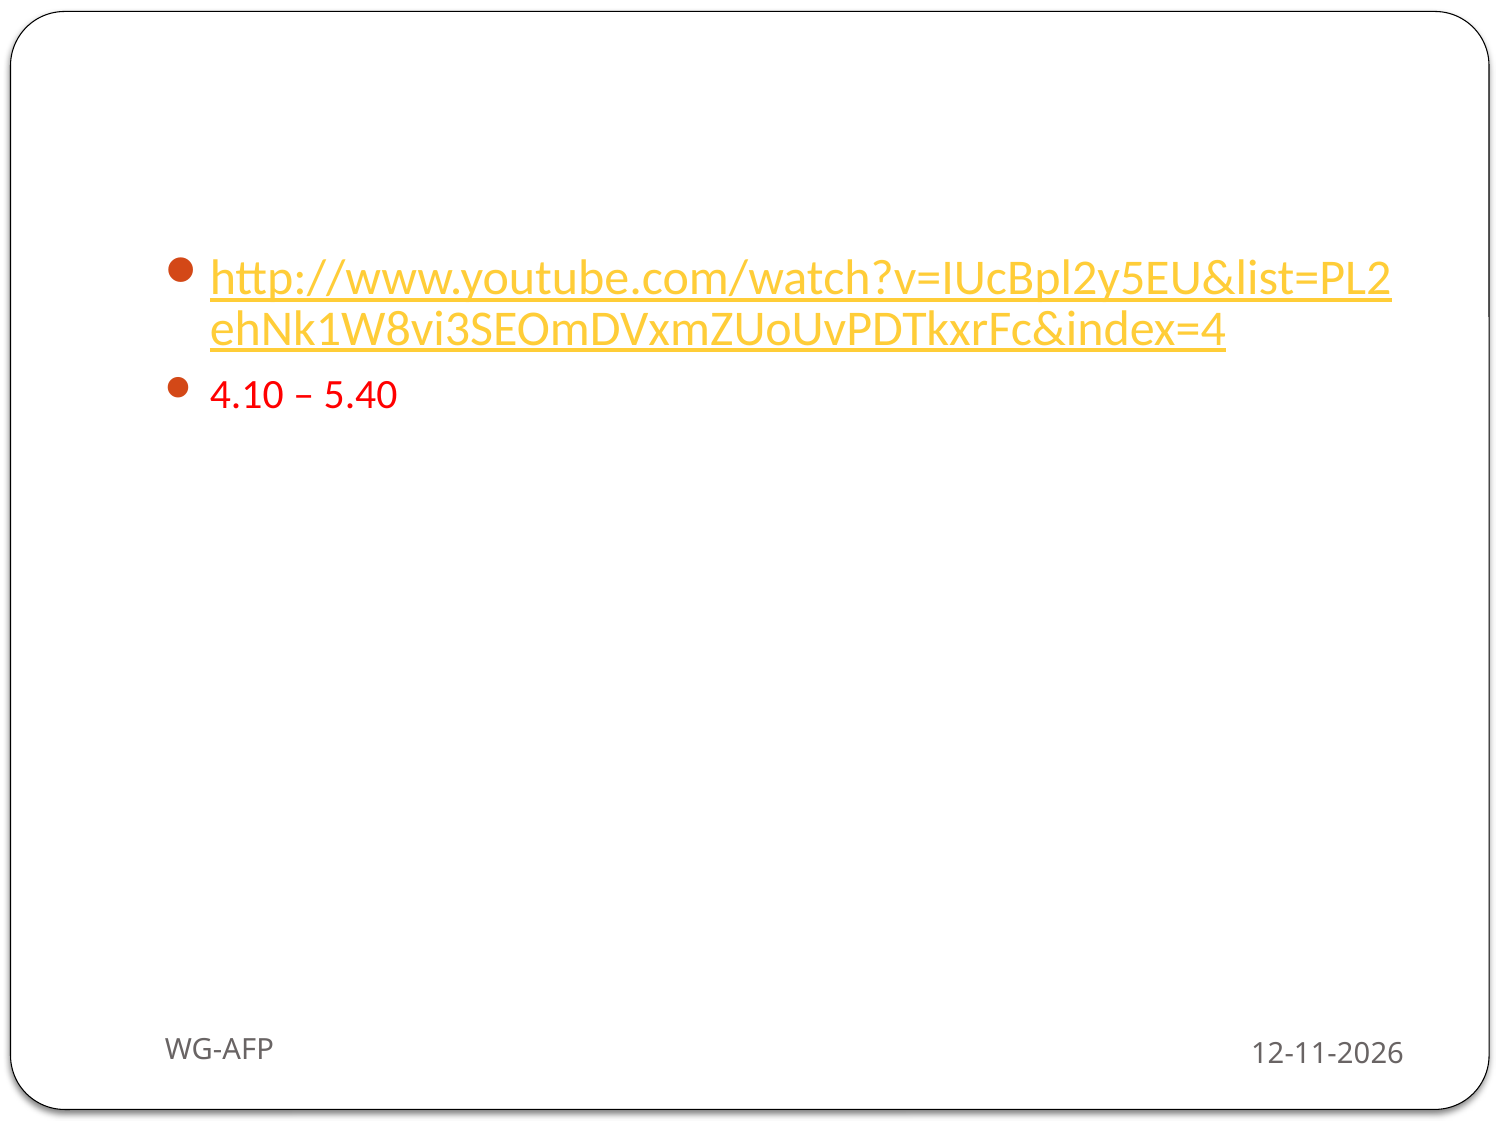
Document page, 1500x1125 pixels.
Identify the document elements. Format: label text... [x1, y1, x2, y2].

footer WG-AFP [150, 1012, 800, 1088]
list http://www.youtube.com/watch?v=IUcBpl2y5EU&list=PL2ehNk1W8vi3SEOmDVxmZUoUvPDTkxrFc&index=4 4.10 – 5.40 [150, 237, 1425, 988]
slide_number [1012, 1015, 1419, 1094]
